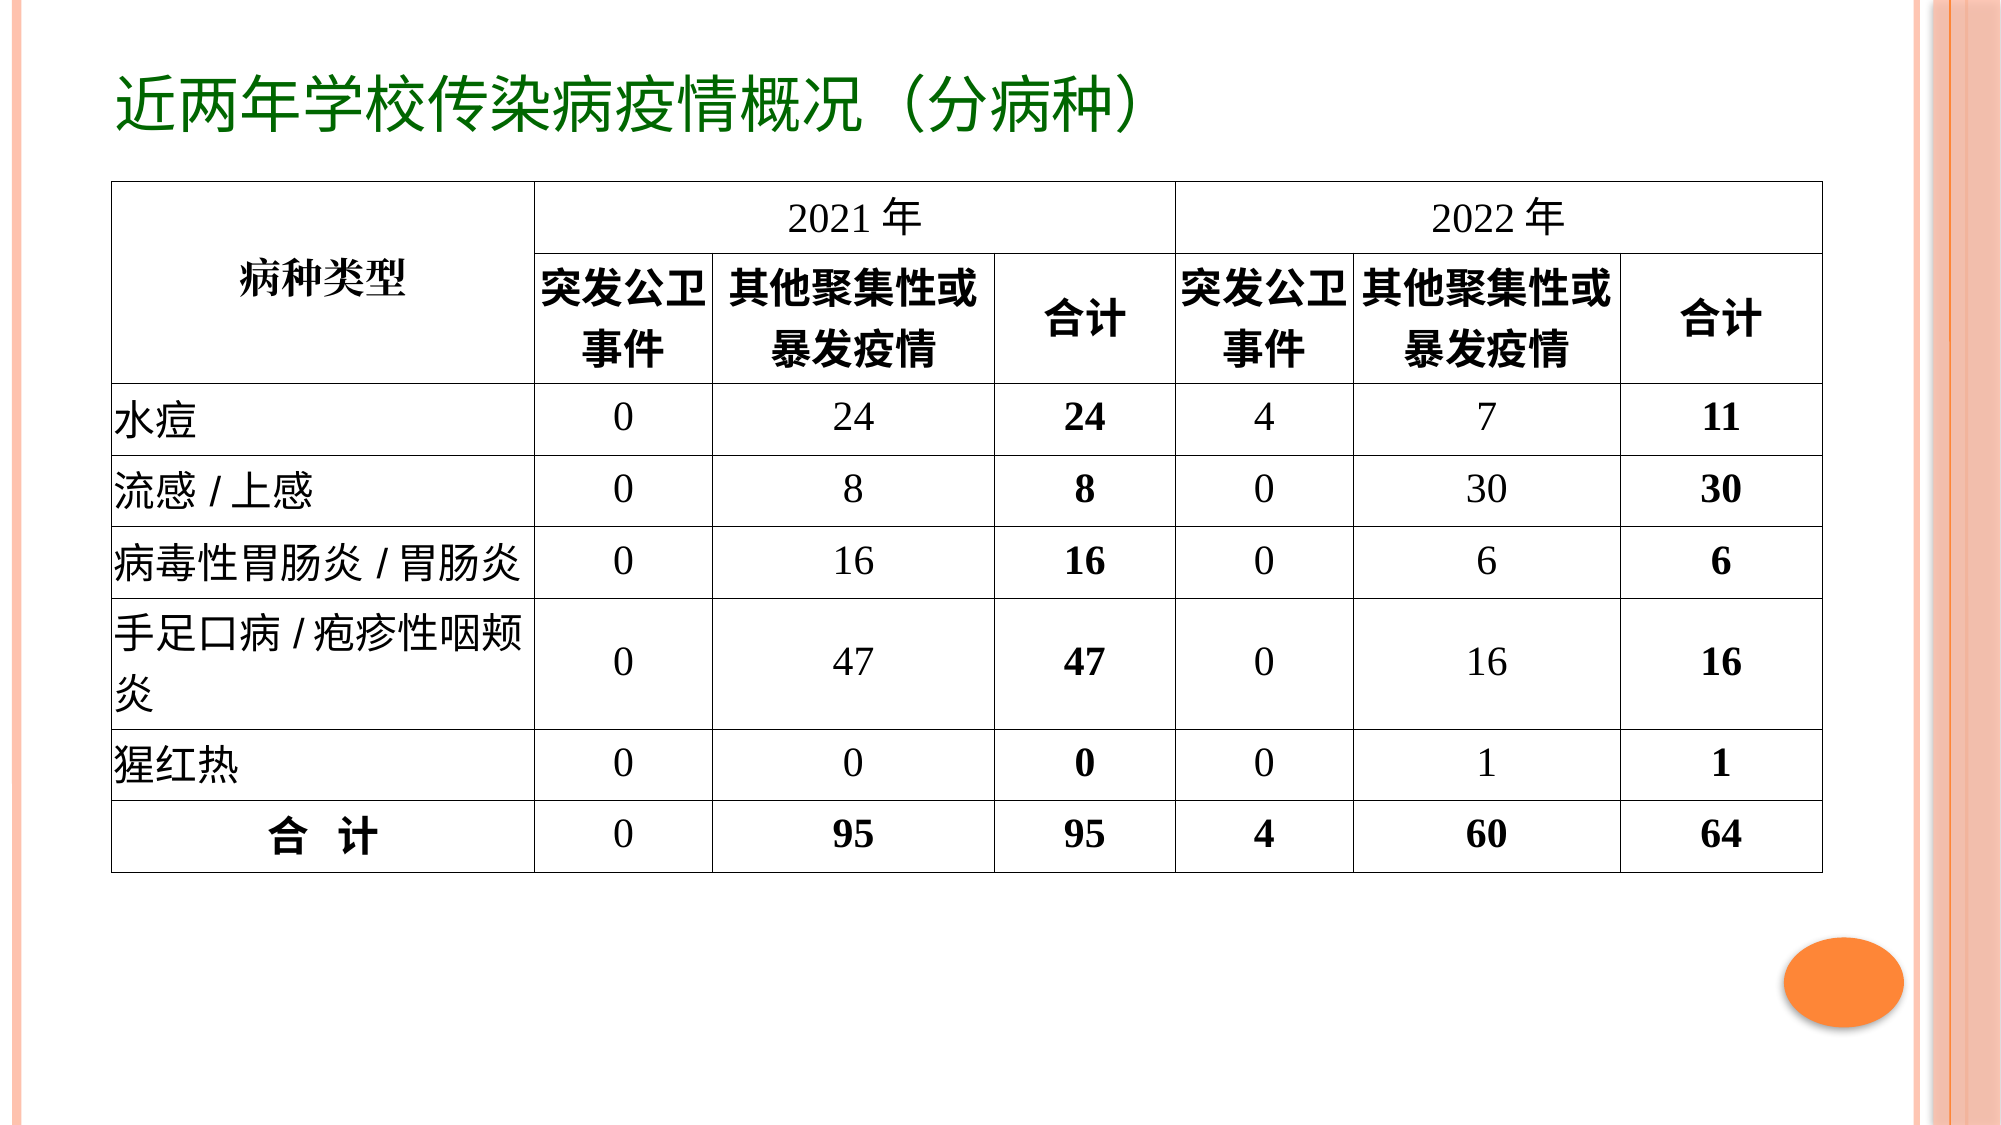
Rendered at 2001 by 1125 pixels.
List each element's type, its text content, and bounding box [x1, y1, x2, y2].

table_cell 6 [1621, 527, 1822, 598]
table_cell 16 [713, 527, 994, 598]
table_header 2021年 [535, 182, 1175, 253]
table_cell 24 [995, 384, 1175, 455]
table_cell 0 [535, 730, 712, 800]
table_cell 其他聚集性或暴发疫情 [713, 254, 994, 383]
table_cell 0 [535, 527, 712, 598]
table_cell 16 [1354, 599, 1620, 729]
table_cell 猩红热 [112, 730, 534, 800]
table_cell 病毒性胃肠炎/胃肠炎 [112, 527, 534, 598]
table_cell 6 [1354, 527, 1620, 598]
table_cell 8 [713, 456, 994, 526]
table_cell 水痘 [112, 384, 534, 455]
table_cell 16 [995, 527, 1175, 598]
table_cell 突发公卫事件 [535, 254, 712, 383]
title 近两年学校传染病疫情概况（分病种） [99, 0, 1825, 148]
table_cell 0 [995, 730, 1175, 800]
table_cell 4 [1176, 384, 1353, 455]
table_cell 其他聚集性或暴发疫情 [1354, 254, 1620, 383]
table_cell 30 [1354, 456, 1620, 526]
table_cell 突发公卫事件 [1176, 254, 1353, 383]
table_cell 30 [1621, 456, 1822, 526]
table_cell 7 [1354, 384, 1620, 455]
table_cell 47 [713, 599, 994, 729]
table_cell 0 [713, 730, 994, 800]
table_cell 11 [1621, 384, 1822, 455]
table_cell 95 [713, 801, 994, 872]
table_cell 0 [1176, 730, 1353, 800]
table_cell 0 [1176, 456, 1353, 526]
table_cell 0 [535, 801, 712, 872]
table_cell 1 [1621, 730, 1822, 800]
table_header 病种类型 [112, 182, 534, 383]
table_cell 0 [535, 384, 712, 455]
table_cell 8 [995, 456, 1175, 526]
table_cell 4 [1176, 801, 1353, 872]
table_cell 1 [1354, 730, 1620, 800]
table_header 2022年 [1176, 182, 1822, 253]
table_cell 95 [995, 801, 1175, 872]
table_cell 流感/上感 [112, 456, 534, 526]
table_cell 合计 [1621, 254, 1822, 383]
table_cell 60 [1354, 801, 1620, 872]
table_cell 64 [1621, 801, 1822, 872]
table_cell 24 [713, 384, 994, 455]
table_cell 0 [535, 599, 712, 729]
table_cell 合 计 [112, 801, 534, 872]
table_cell 手足口病/疱疹性咽颊炎 [112, 599, 534, 729]
table_cell 合计 [995, 254, 1175, 383]
table_cell 16 [1621, 599, 1822, 729]
table_cell 0 [1176, 599, 1353, 729]
table_cell 0 [535, 456, 712, 526]
table_cell 0 [1176, 527, 1353, 598]
table_cell 47 [995, 599, 1175, 729]
